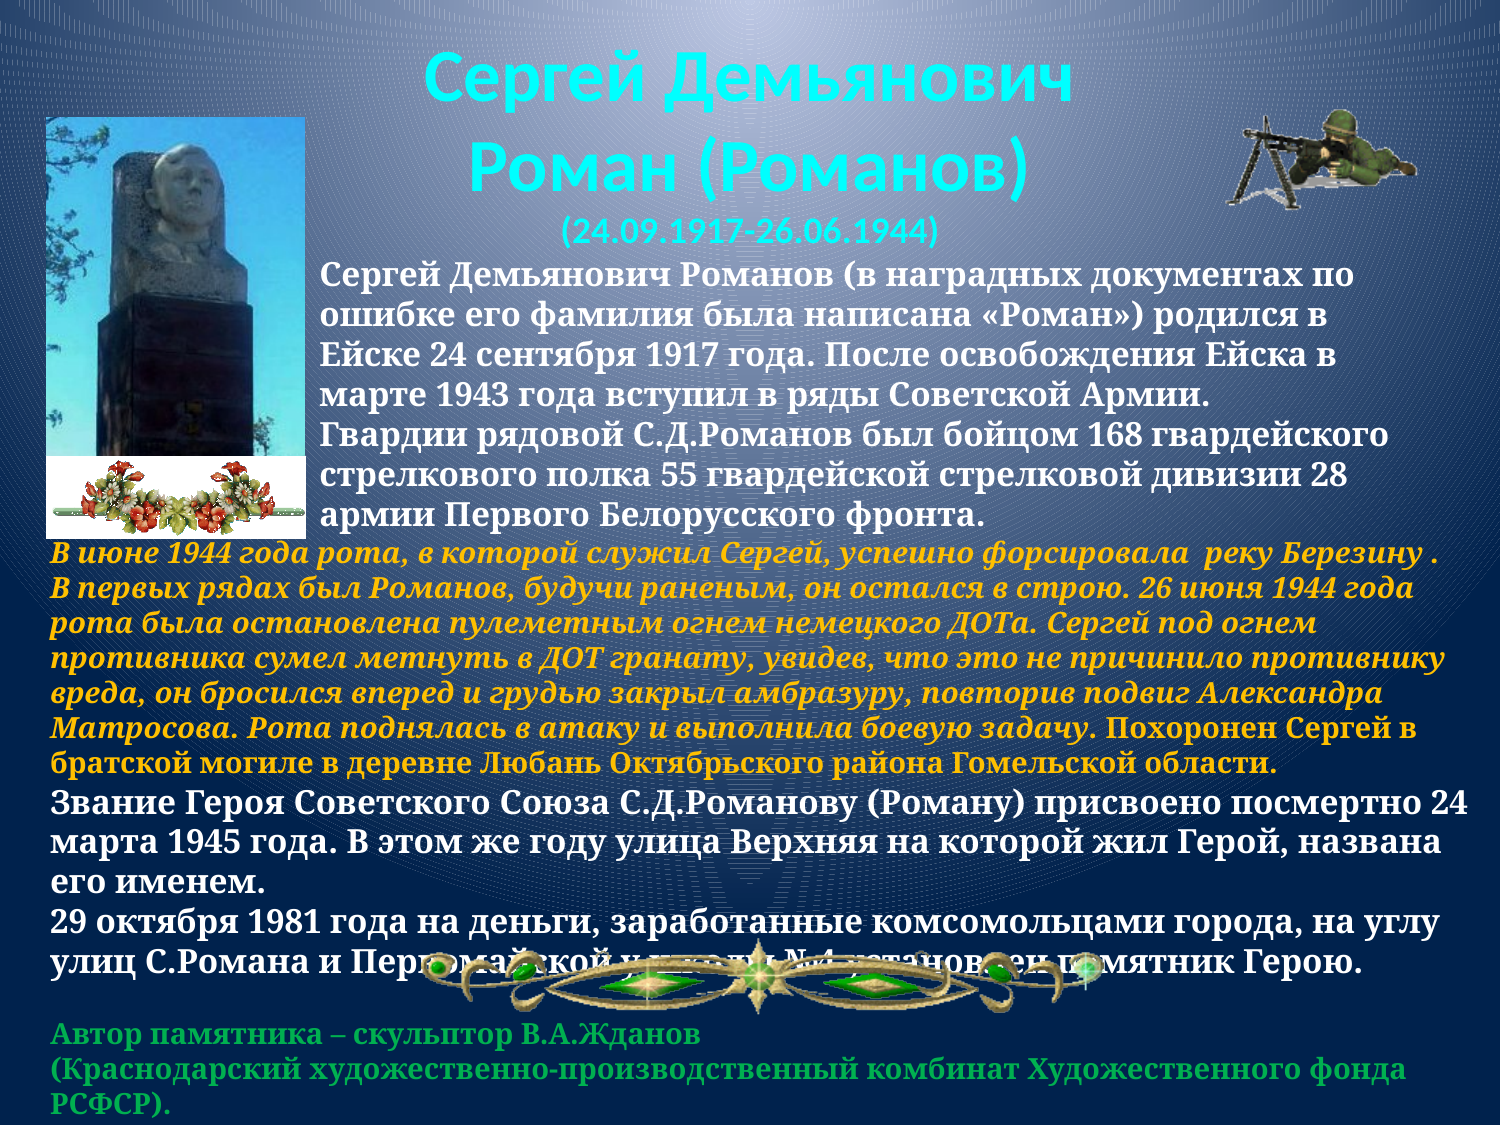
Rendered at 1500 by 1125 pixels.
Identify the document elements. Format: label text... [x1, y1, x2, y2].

picture [46, 456, 306, 540]
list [46, 116, 305, 456]
picture [1218, 105, 1423, 215]
text_box Сергей Демьянович Романов (в наградных документах по ошибке его фамилия была написана «Роман») родился в Ейске 24 сентября 1917 года. После освобождения Ейска в марте 1943 года вступил в ряды Советской Армии. Гвардии рядовой С.Д.Романов был бойцом 168 гвардейского стрелкового полка 55 гвардейской стрелковой дивизии 28 армии Первого Белорусского фронта. [308, 246, 1442, 527]
title Сергей Демьянович Роман (Романов) (24.09.1917-26.06.1944) [75, 45, 1425, 233]
picture [421, 937, 1104, 1020]
text_box Автор памятника – скульптор В.А.Жданов (Краснодарский художественно-производственный комбинат Художественного фонда РСФСР). [35, 1007, 1442, 1125]
text_box Звание Героя Советского Союза С.Д.Романову (Роману) присвоено посмертно 24 марта 1945 года. В этом же году улица Верхняя на которой жил Герой, названа его именем. 29 октября 1981 года на деньги, заработанные комсомольцами города, на углу улиц С.Романа и Первомайской у школы №4 установлен памятник Герою. [35, 773, 1500, 988]
text_box В июне 1944 года рота, в которой служил Сергей, успешно форсировала реку Березину . В первых рядах был Романов, будучи раненым, он остался в строю. 26 июня 1944 года рота была остановлена пулеметным огнем немецкого ДОТа. Сергей под огнем противника сумел метнуть в ДОТ гранату, увидев, что это не причинило противнику вреда, он бросился вперед и грудью закрыл амбразуру, повторив подвиг Александра Матросова. Рота поднялась в атаку и выполнила боевую задачу. Похоронен Сергей в братской могиле в деревне Любань Октябрьского района Гомельской области. [35, 527, 1500, 773]
